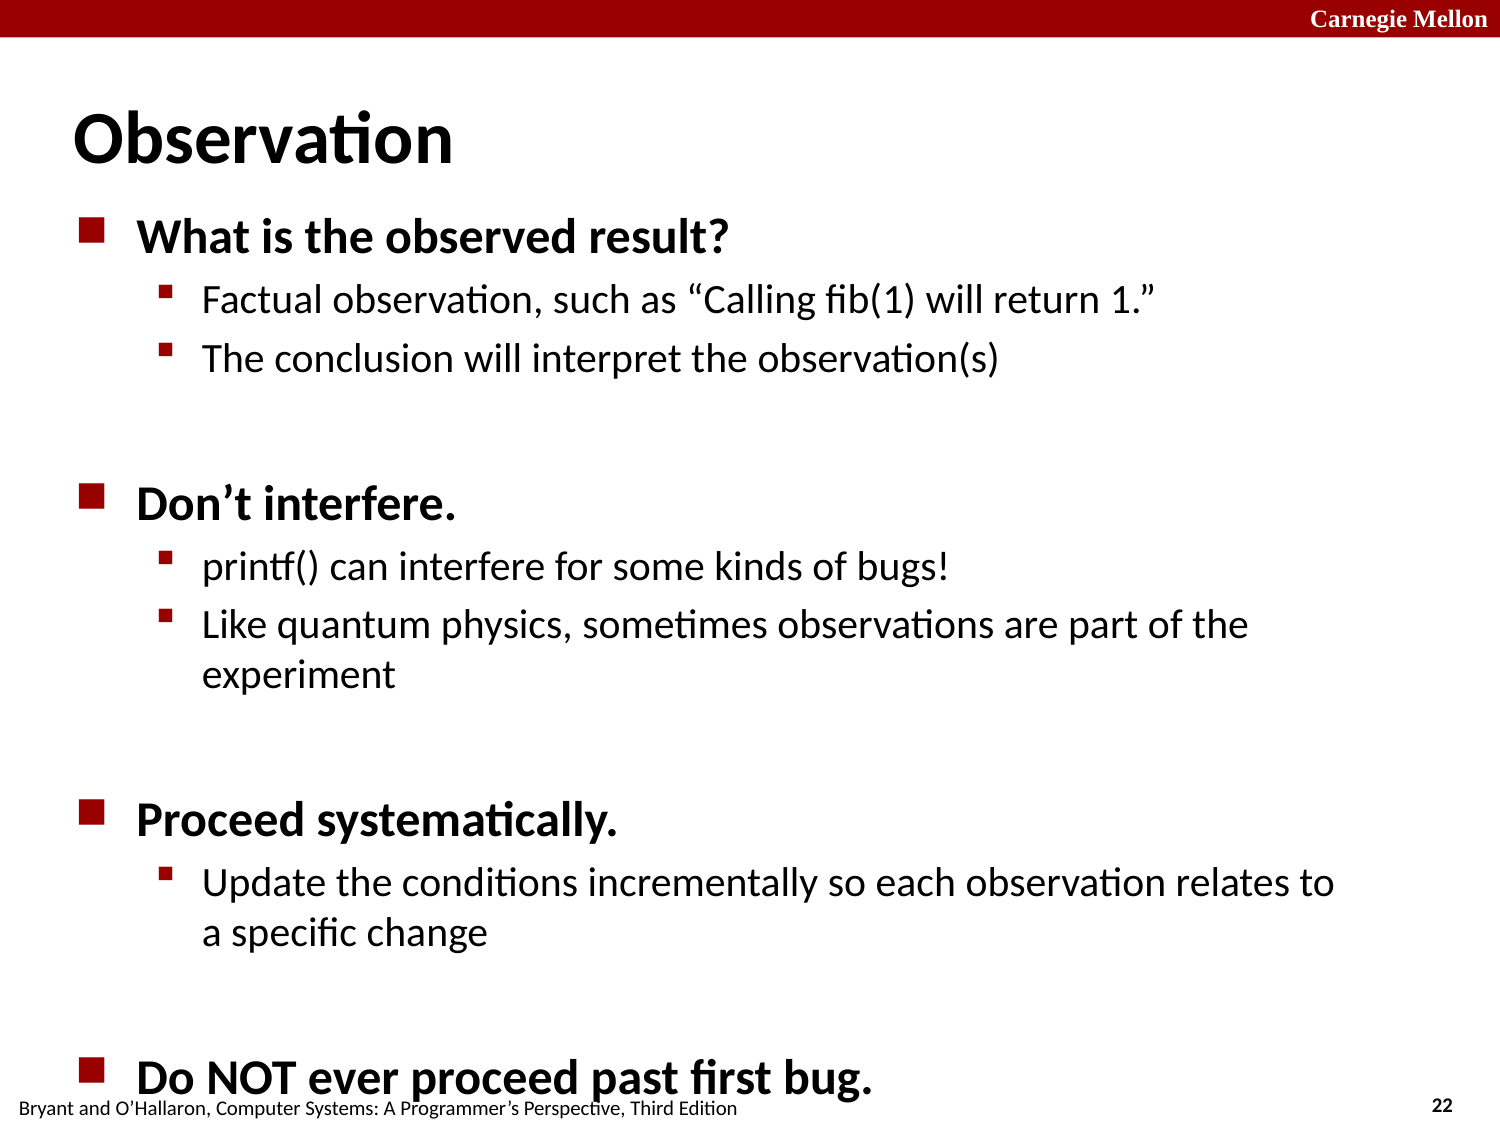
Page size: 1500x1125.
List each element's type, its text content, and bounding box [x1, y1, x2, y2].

list What is the observed result? Factual observation, such as “Calling fib(1) will return 1.” The conclusion will interpret the observation(s) Don’t interfere. printf() can interfere for some kinds of bugs! Like quantum physics, sometimes observations are part of the experiment Proceed systematically. Update the conditions incrementally so each observation relates to a specific change Do NOT ever proceed past first bug. [64, 196, 1361, 1095]
title Observation [58, 71, 1305, 197]
